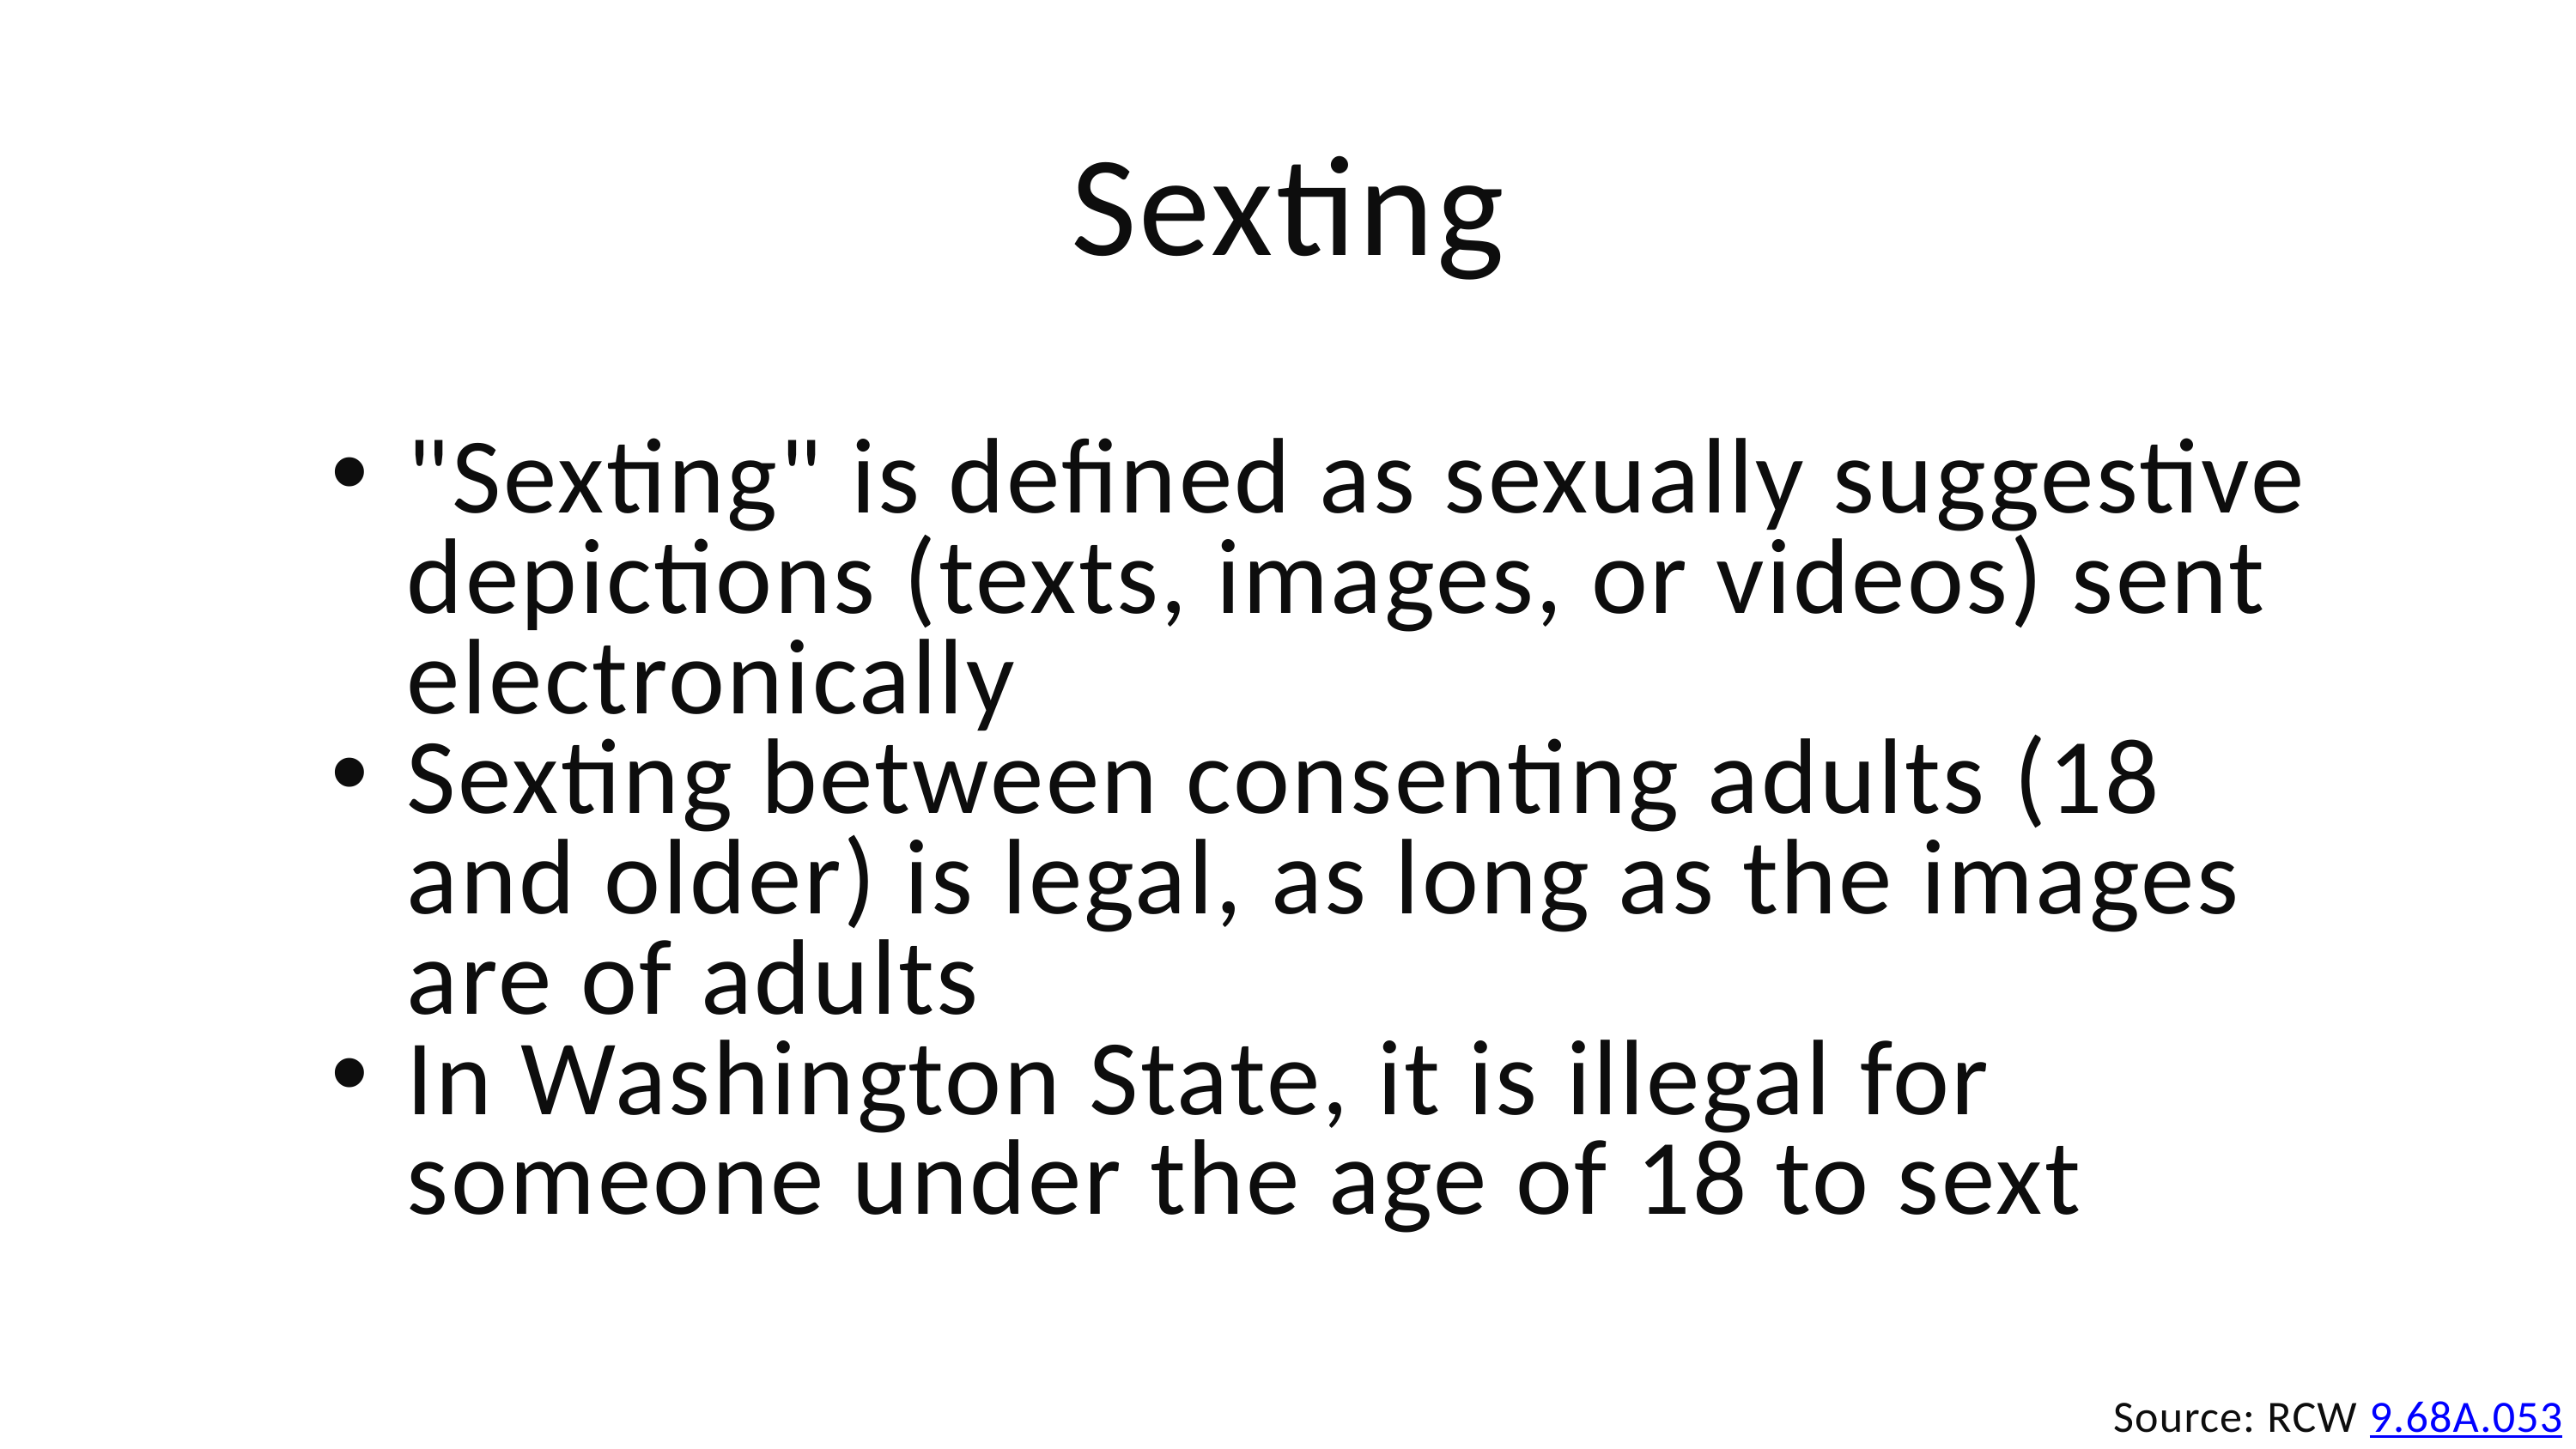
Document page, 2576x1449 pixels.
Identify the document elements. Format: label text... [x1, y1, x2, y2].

text_box Sexting [687, 154, 1889, 285]
text_box "Sexting" is defined as sexually suggestive depictions (texts, images, or videos) sent electronically Sexting between consenting adults (18 and older) is legal, as long as the images are of adults In Washington State, it is illegal for someone under the age of 18 to sext [254, 434, 2322, 1236]
text_box Source: RCW 9.68A.053 [2034, 1391, 2563, 1442]
